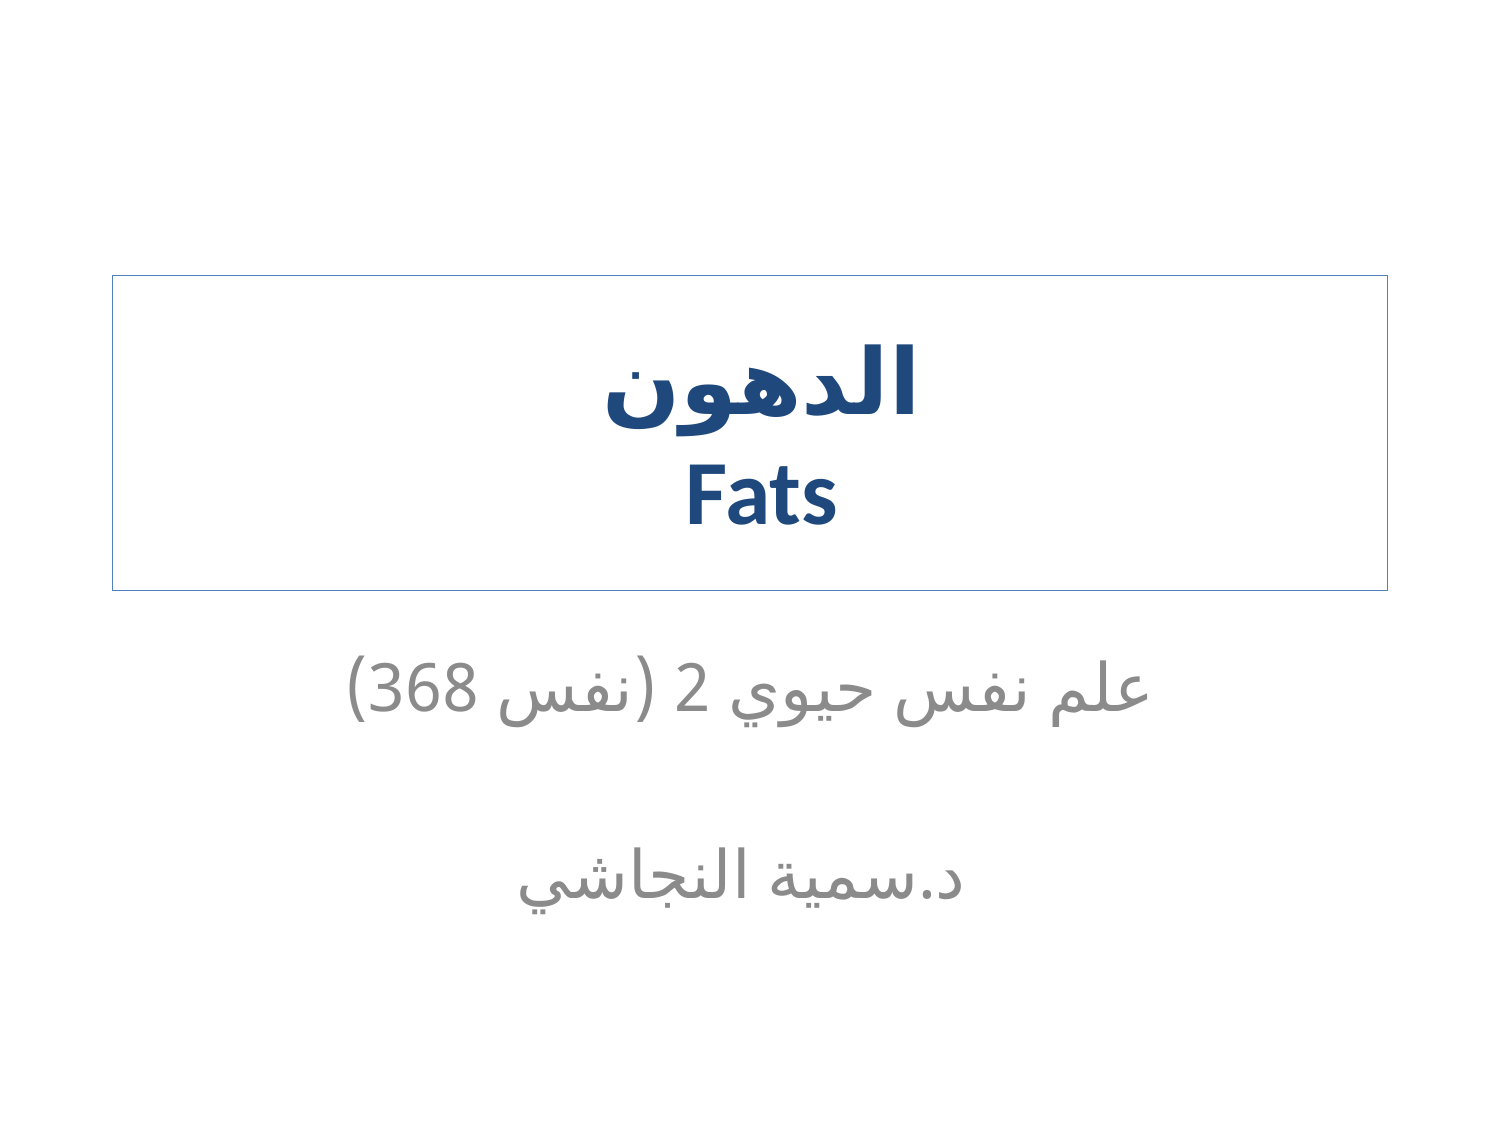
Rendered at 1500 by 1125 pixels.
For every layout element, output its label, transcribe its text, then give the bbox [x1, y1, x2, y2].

subtitle علم نفس حيوي 2 (نفس 368) د.سمية النجاشي [225, 637, 1275, 925]
title الدهون Fats [112, 275, 1388, 591]
